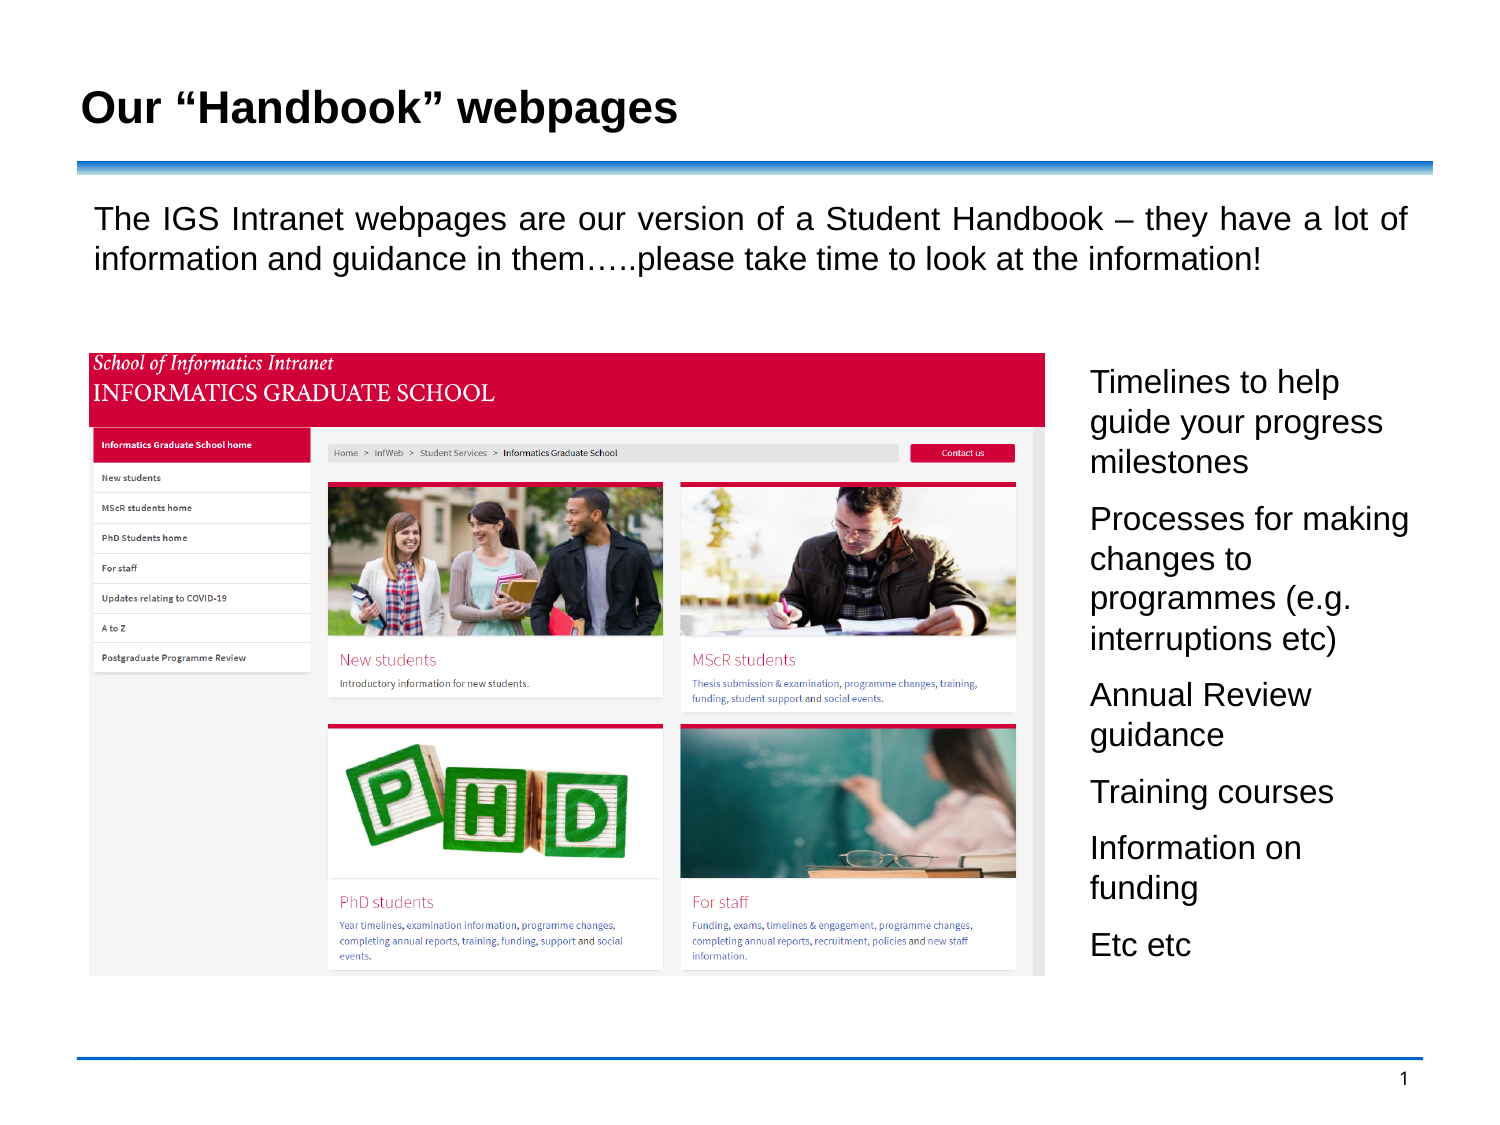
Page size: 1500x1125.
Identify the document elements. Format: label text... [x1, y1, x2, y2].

title Our “Handbook” webpages [65, 46, 1458, 163]
slide_number 1 [1074, 1058, 1426, 1103]
text_box The IGS Intranet webpages are our version of a Student Handbook – they have a lot of information and guidance in them…..please take time to look at the information! [78, 189, 1425, 285]
picture [89, 352, 1045, 976]
text_box Timelines to help guide your progress milestones Processes for making changes to programmes (e.g. interruptions etc) Annual Review guidance Training courses Information on funding Etc etc [1074, 353, 1425, 971]
